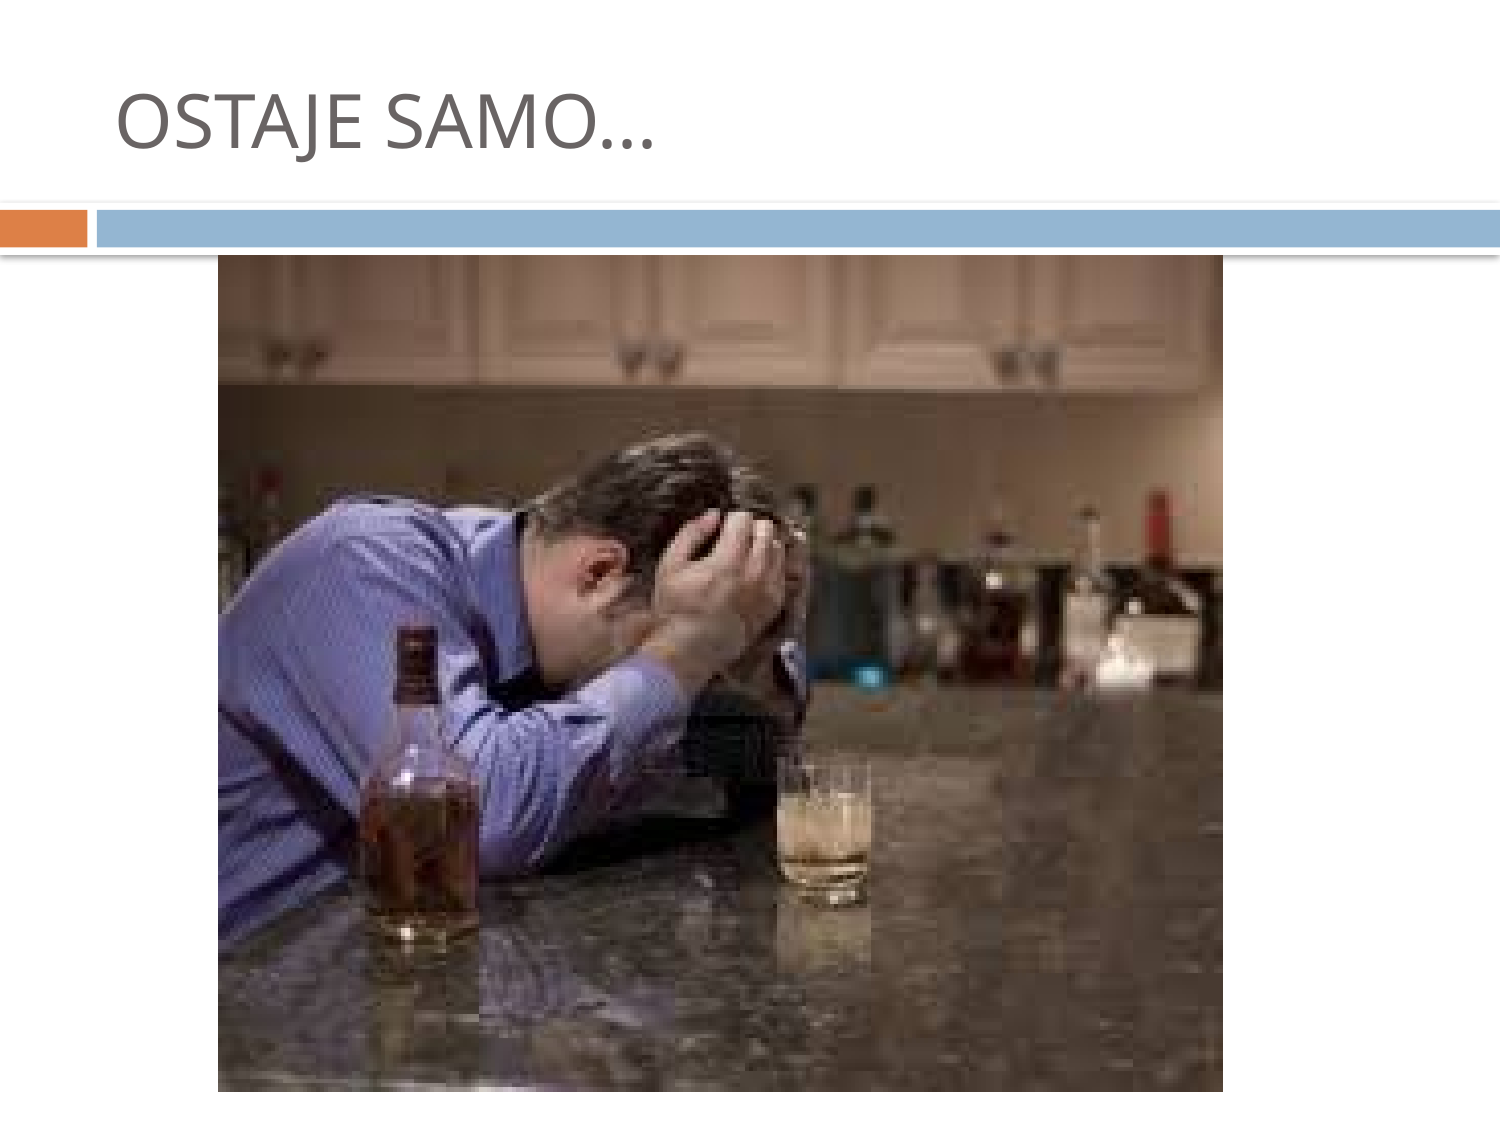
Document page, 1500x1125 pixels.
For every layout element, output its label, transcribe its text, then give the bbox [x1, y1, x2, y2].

picture [218, 255, 1223, 1092]
title OSTAJE SAMO... [99, 37, 1438, 201]
